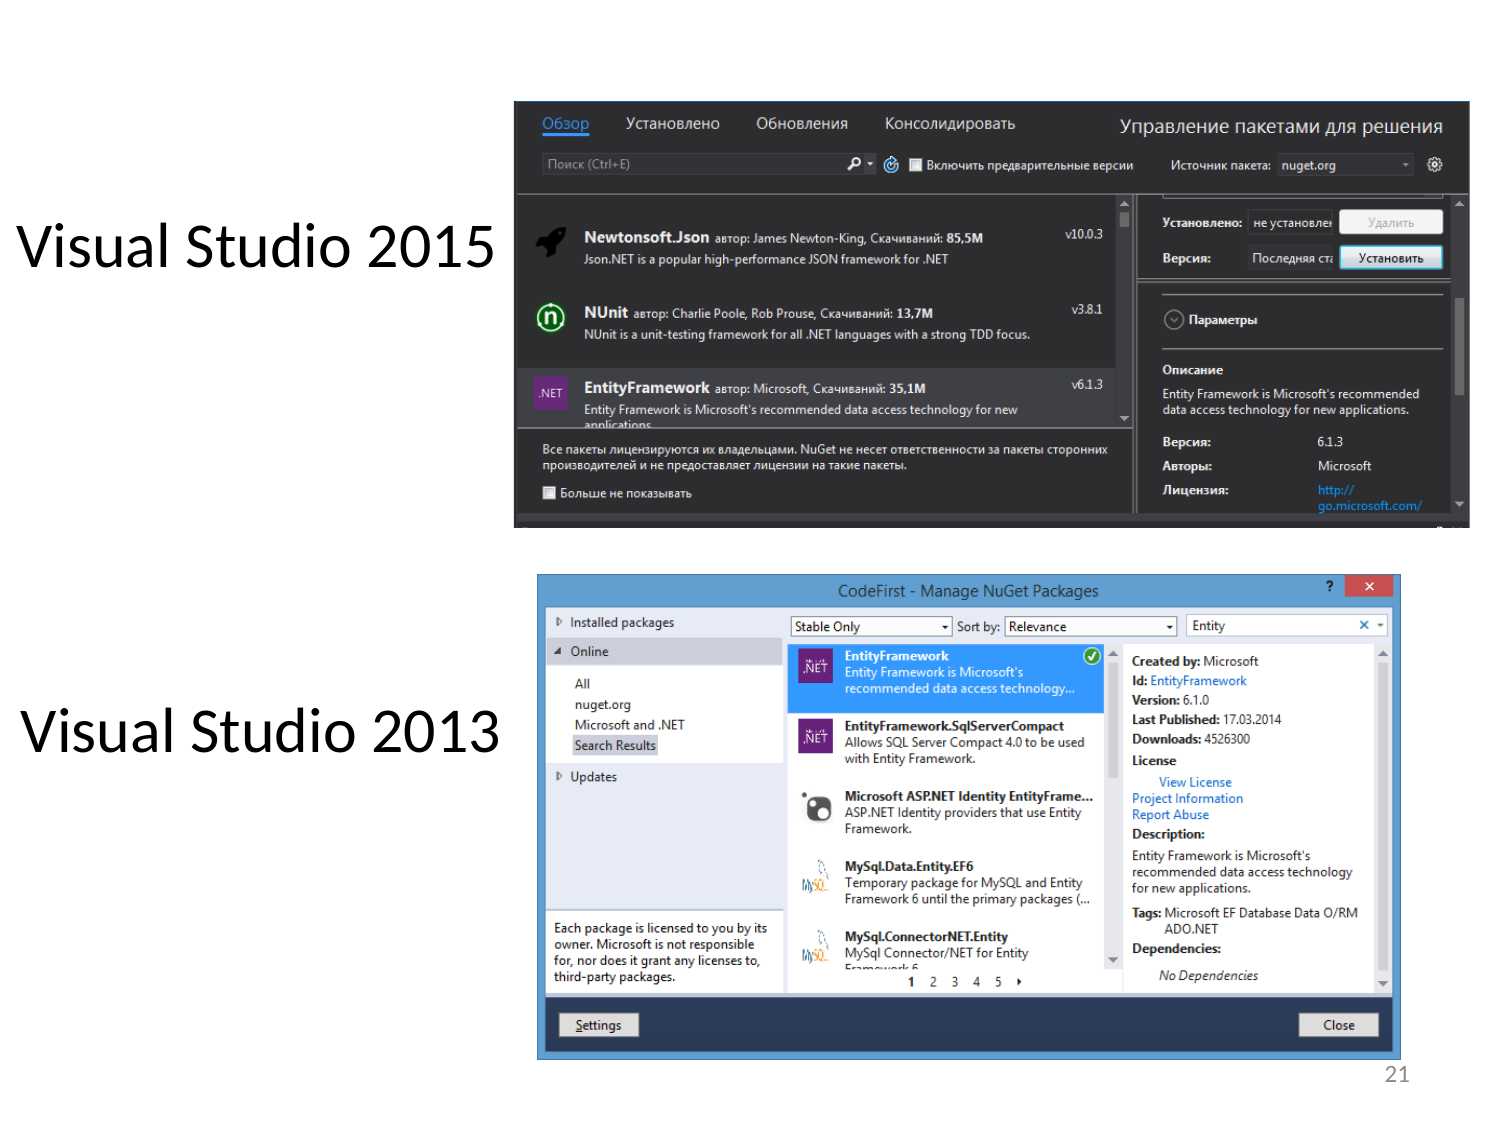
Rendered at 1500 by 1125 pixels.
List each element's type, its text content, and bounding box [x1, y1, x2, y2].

list Visual Studio 2015 [0, 196, 508, 367]
picture [537, 574, 1401, 1060]
text_box Visual Studio 2013 [4, 680, 519, 851]
picture [513, 101, 1470, 528]
slide_number 21 [1074, 1042, 1425, 1103]
